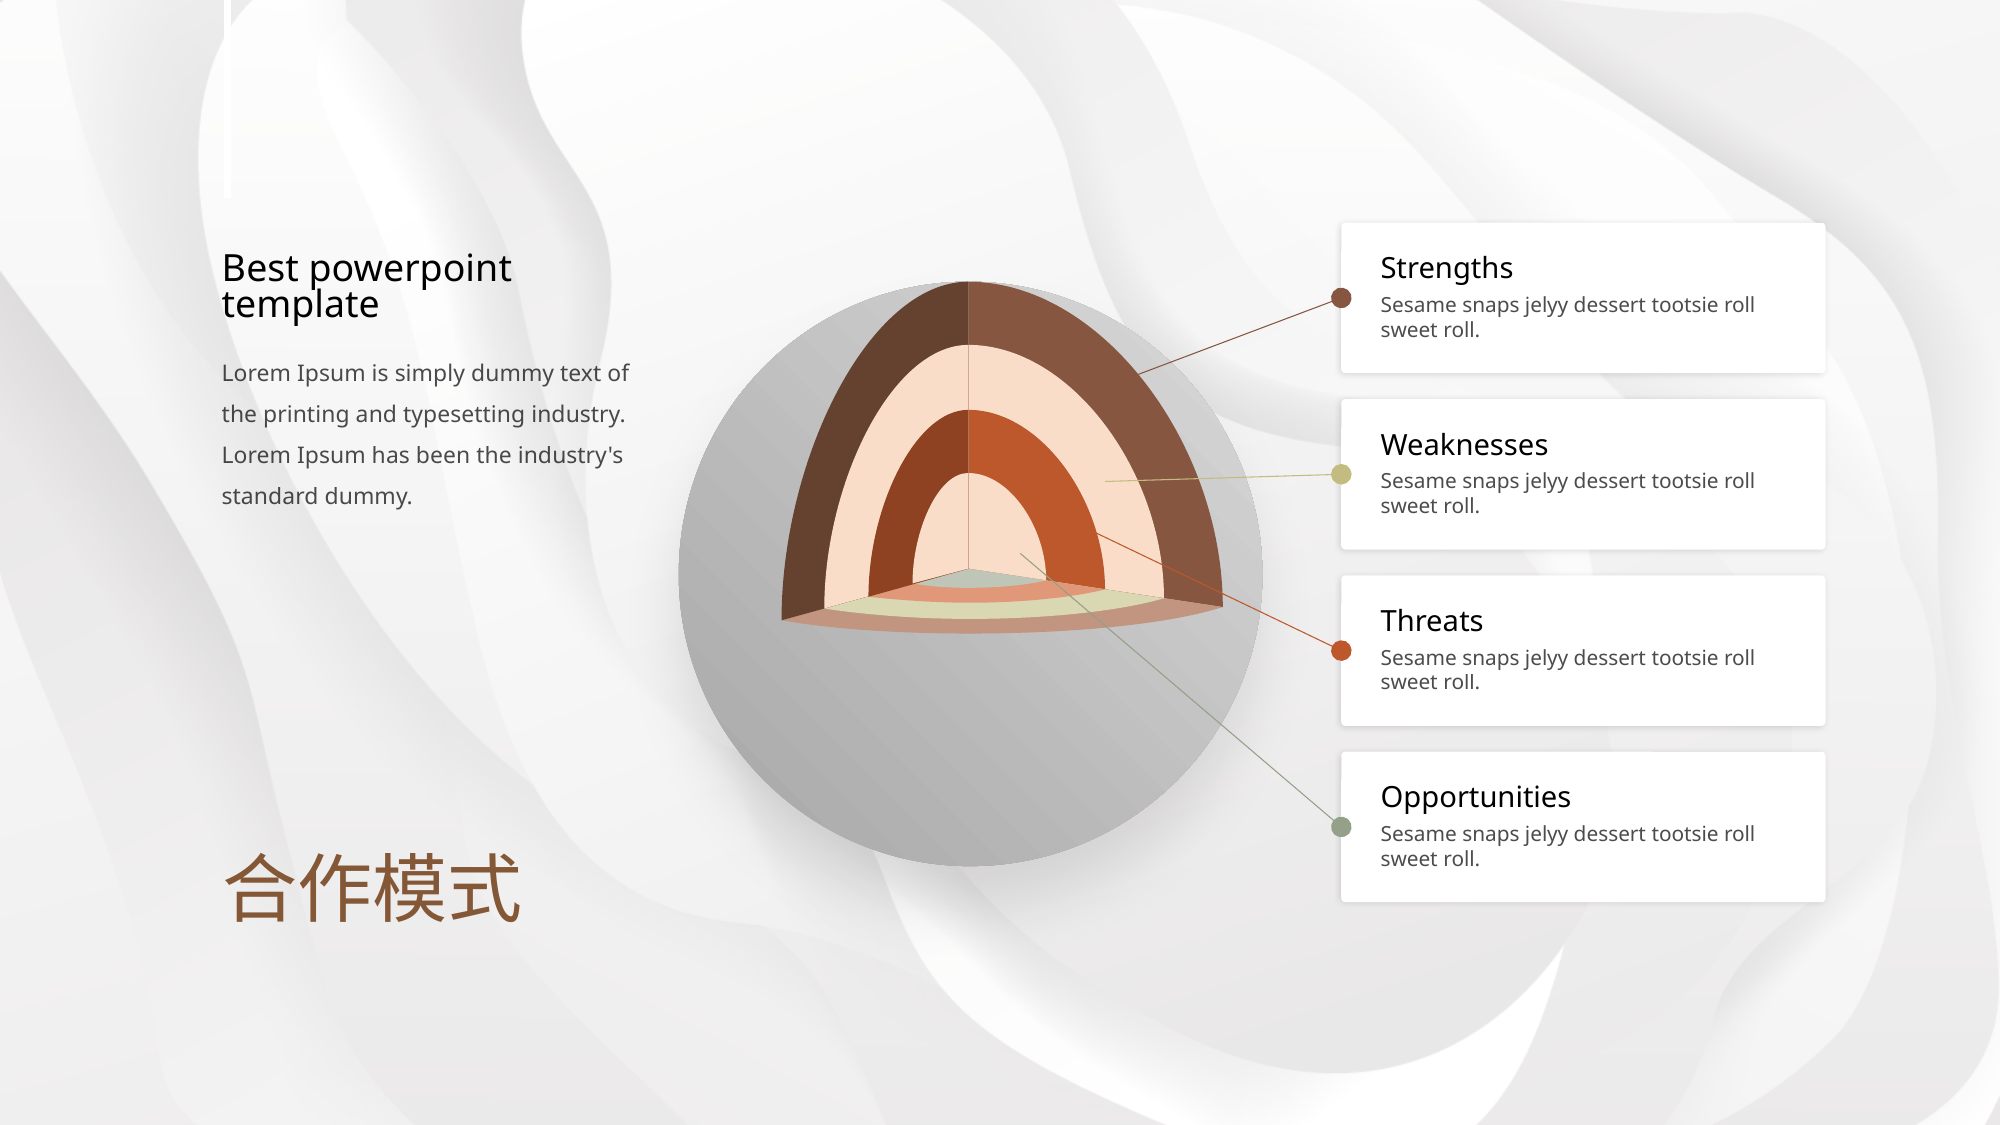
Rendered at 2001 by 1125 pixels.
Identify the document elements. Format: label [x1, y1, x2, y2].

text_box [1342, 575, 1826, 726]
text_box [1341, 751, 1826, 903]
text_box [1052, 511, 1342, 553]
text_box [1341, 222, 1826, 374]
text_box [1120, 297, 1342, 381]
text_box [1105, 474, 1342, 482]
text_box [1020, 553, 1342, 827]
text_box [678, 281, 1263, 867]
text_box [1341, 399, 1826, 550]
picture [0, 0, 2000, 1125]
